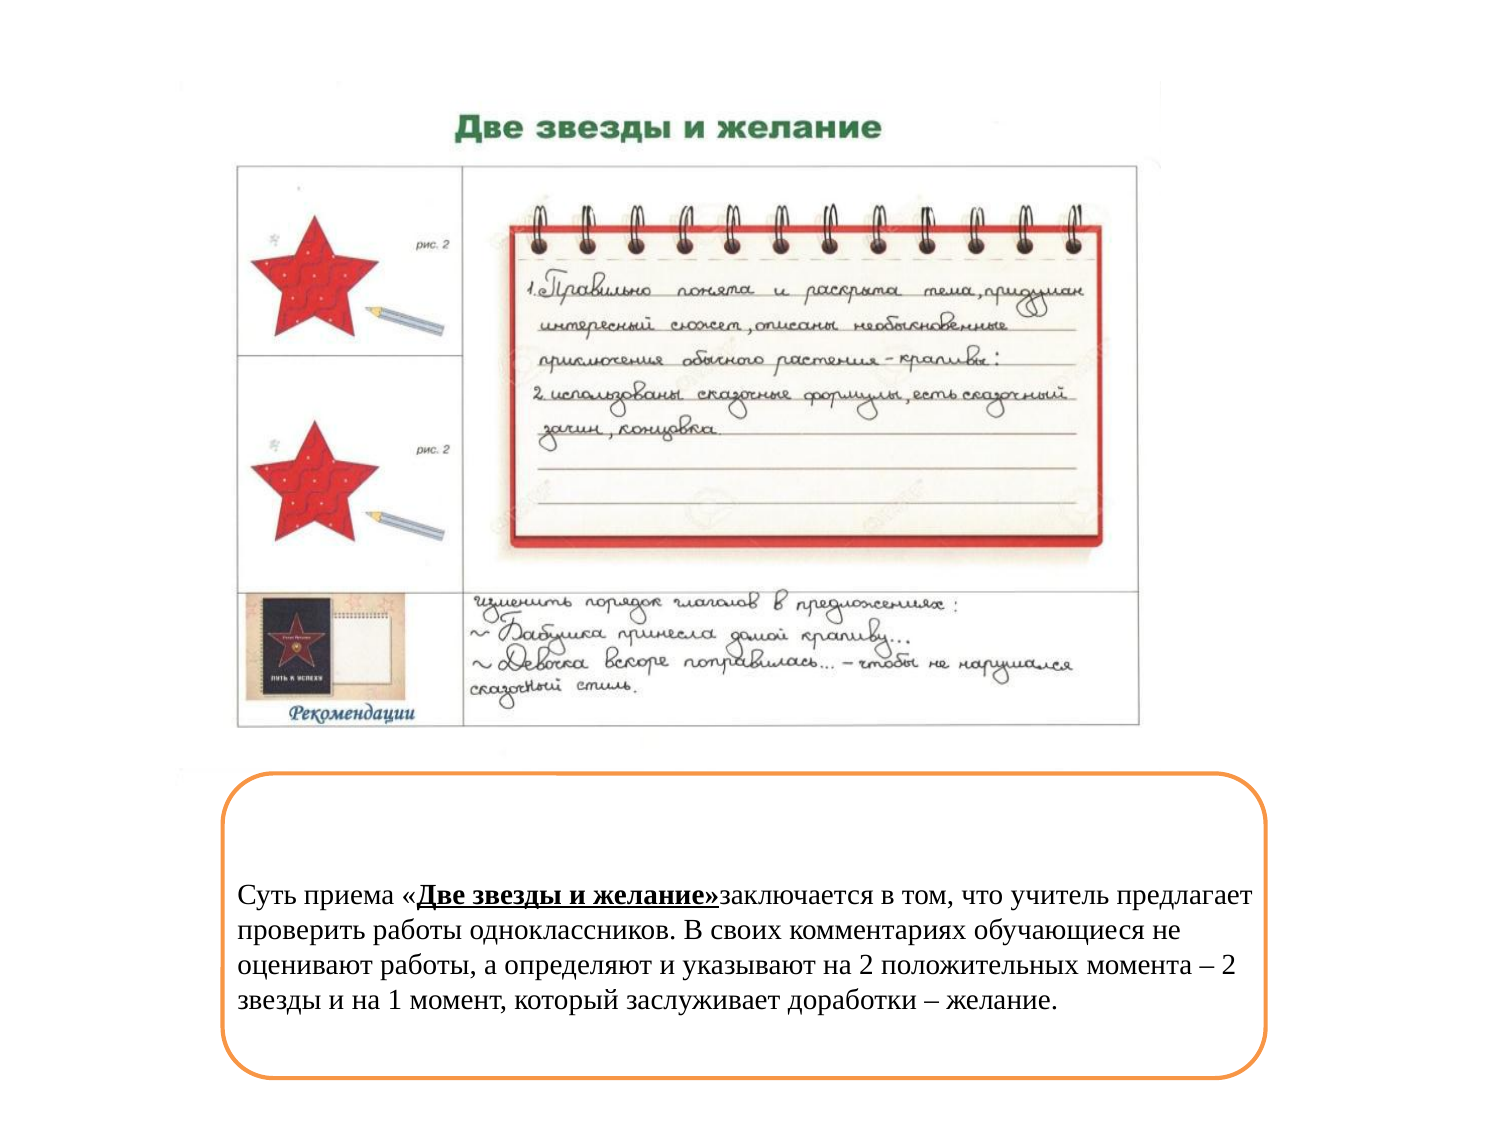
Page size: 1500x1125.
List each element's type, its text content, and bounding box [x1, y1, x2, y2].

text_box Суть приема «Две звезды и желание»заключается в том, что учитель предлагает проверить работы одноклассников. В своих комментариях обучающиеся не оценивают работы, а определяют и указывают на 2 положительных момента – 2 звезды и на 1 момент, который заслуживает доработки – желание. [222, 868, 1289, 1023]
picture [175, 81, 1161, 786]
text_box [220, 771, 1268, 1081]
